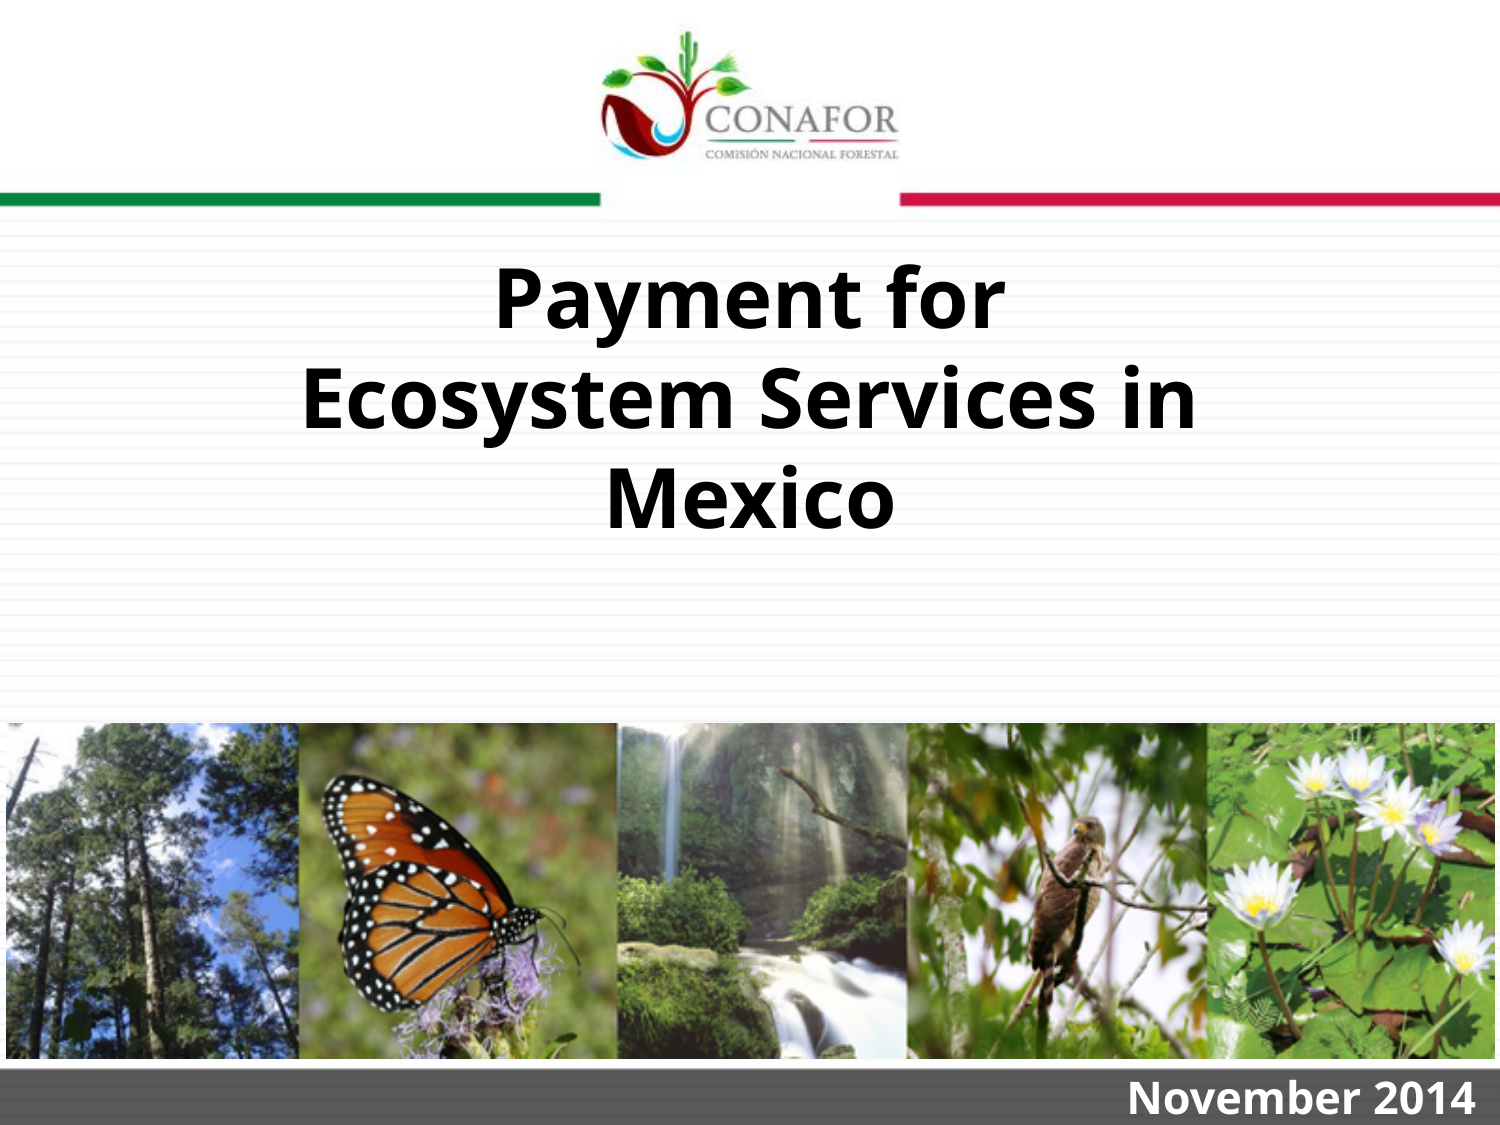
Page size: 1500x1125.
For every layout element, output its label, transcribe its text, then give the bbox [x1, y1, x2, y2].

picture [0, 0, 1500, 1125]
text_box November 2014 [1108, 1064, 1495, 1125]
text_box Payment for Ecosystem Services in Mexico [273, 302, 1227, 489]
